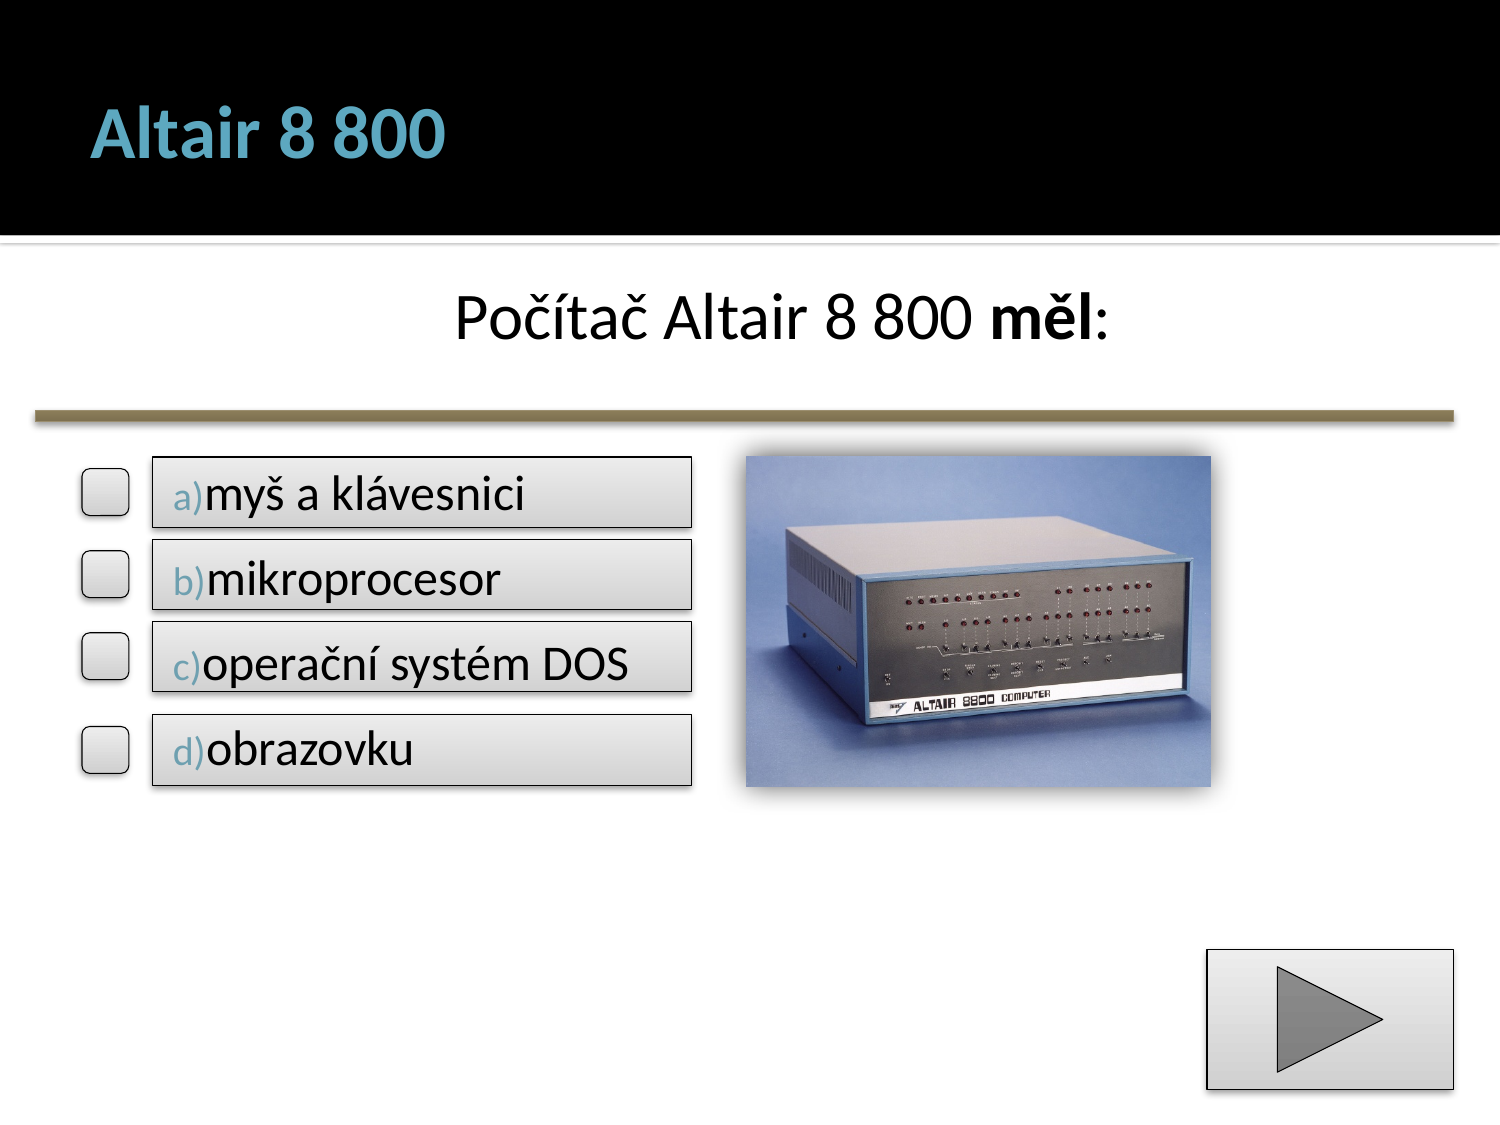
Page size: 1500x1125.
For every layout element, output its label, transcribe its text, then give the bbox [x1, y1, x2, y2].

text_box [152, 539, 163, 610]
title Altair 8 800 [75, 25, 1425, 231]
text_box [81, 468, 130, 517]
text_box [152, 714, 163, 786]
text_box [81, 725, 130, 774]
text_box [152, 456, 163, 528]
list Počítač Altair 8 800 měl: [0, 257, 1500, 411]
text_box myš a klávesnici mikroprocesor operační systém DOS obrazovku [163, 445, 703, 799]
text_box [81, 632, 130, 681]
picture [746, 456, 1211, 787]
text_box [1206, 949, 1454, 1090]
text_box [152, 621, 163, 692]
text_box [35, 410, 1454, 422]
text_box [81, 550, 130, 599]
